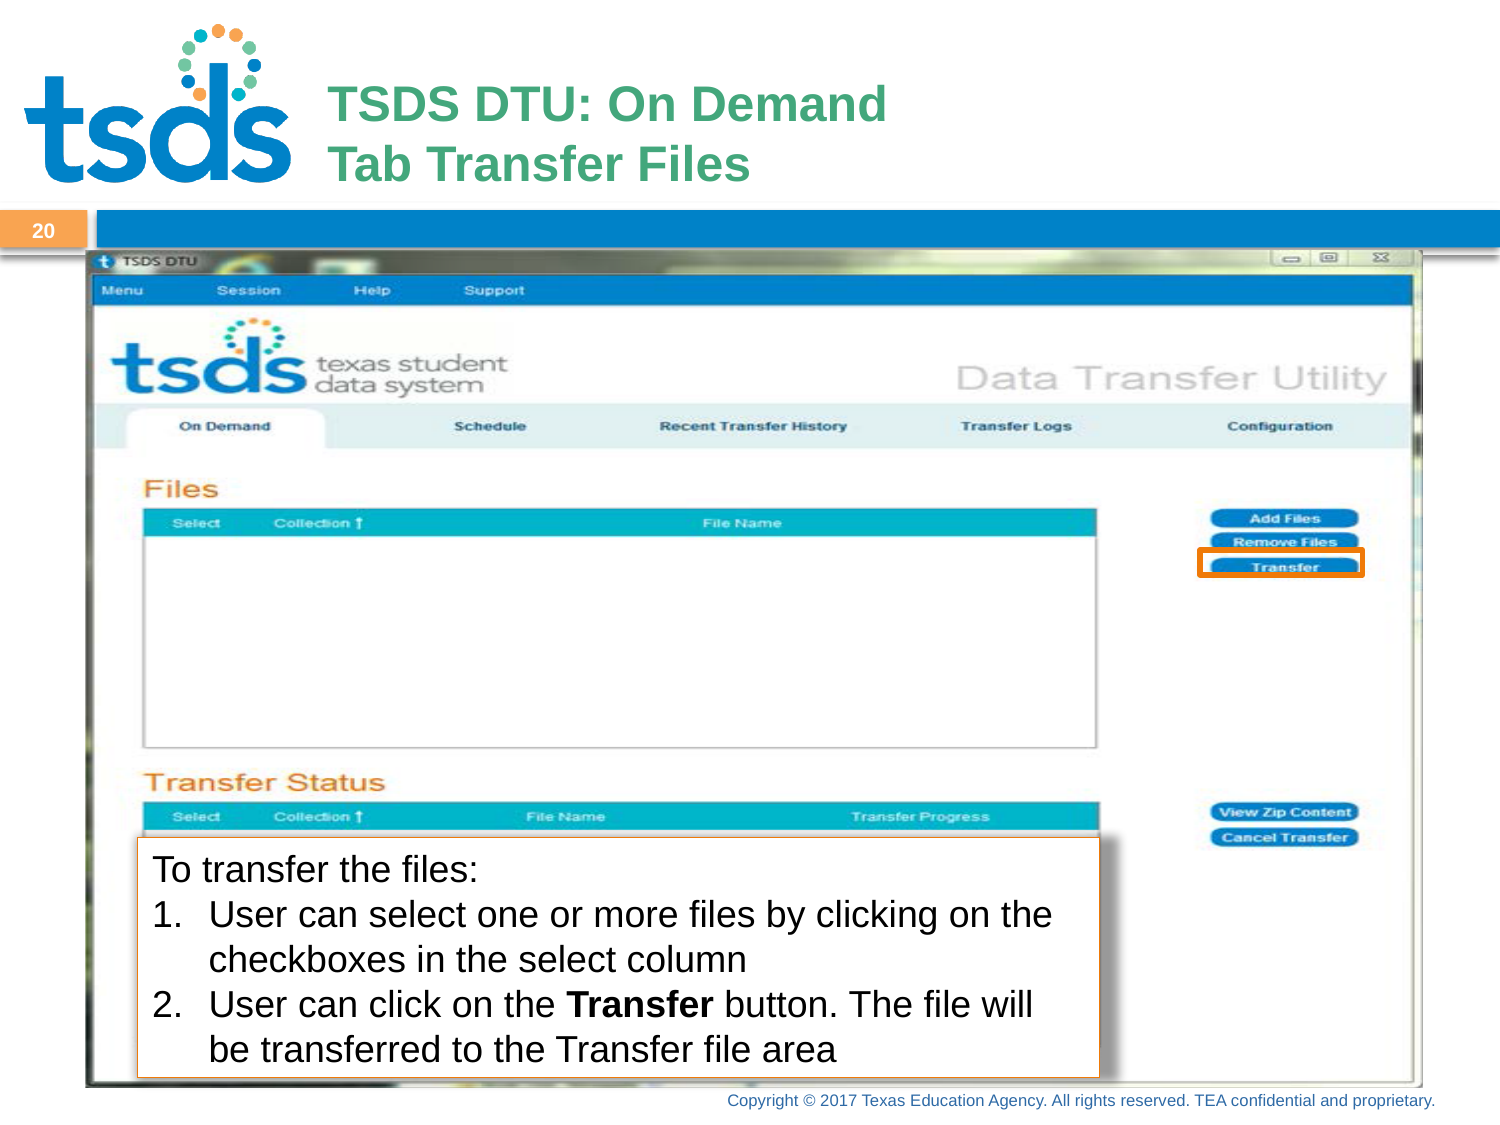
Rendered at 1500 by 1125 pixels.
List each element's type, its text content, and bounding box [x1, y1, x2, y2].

picture [85, 249, 1424, 1088]
title TSDS DTU: On Demand Tab Transfer Files [312, 62, 1438, 201]
slide_number 20 [0, 210, 88, 251]
picture [24, 24, 291, 191]
